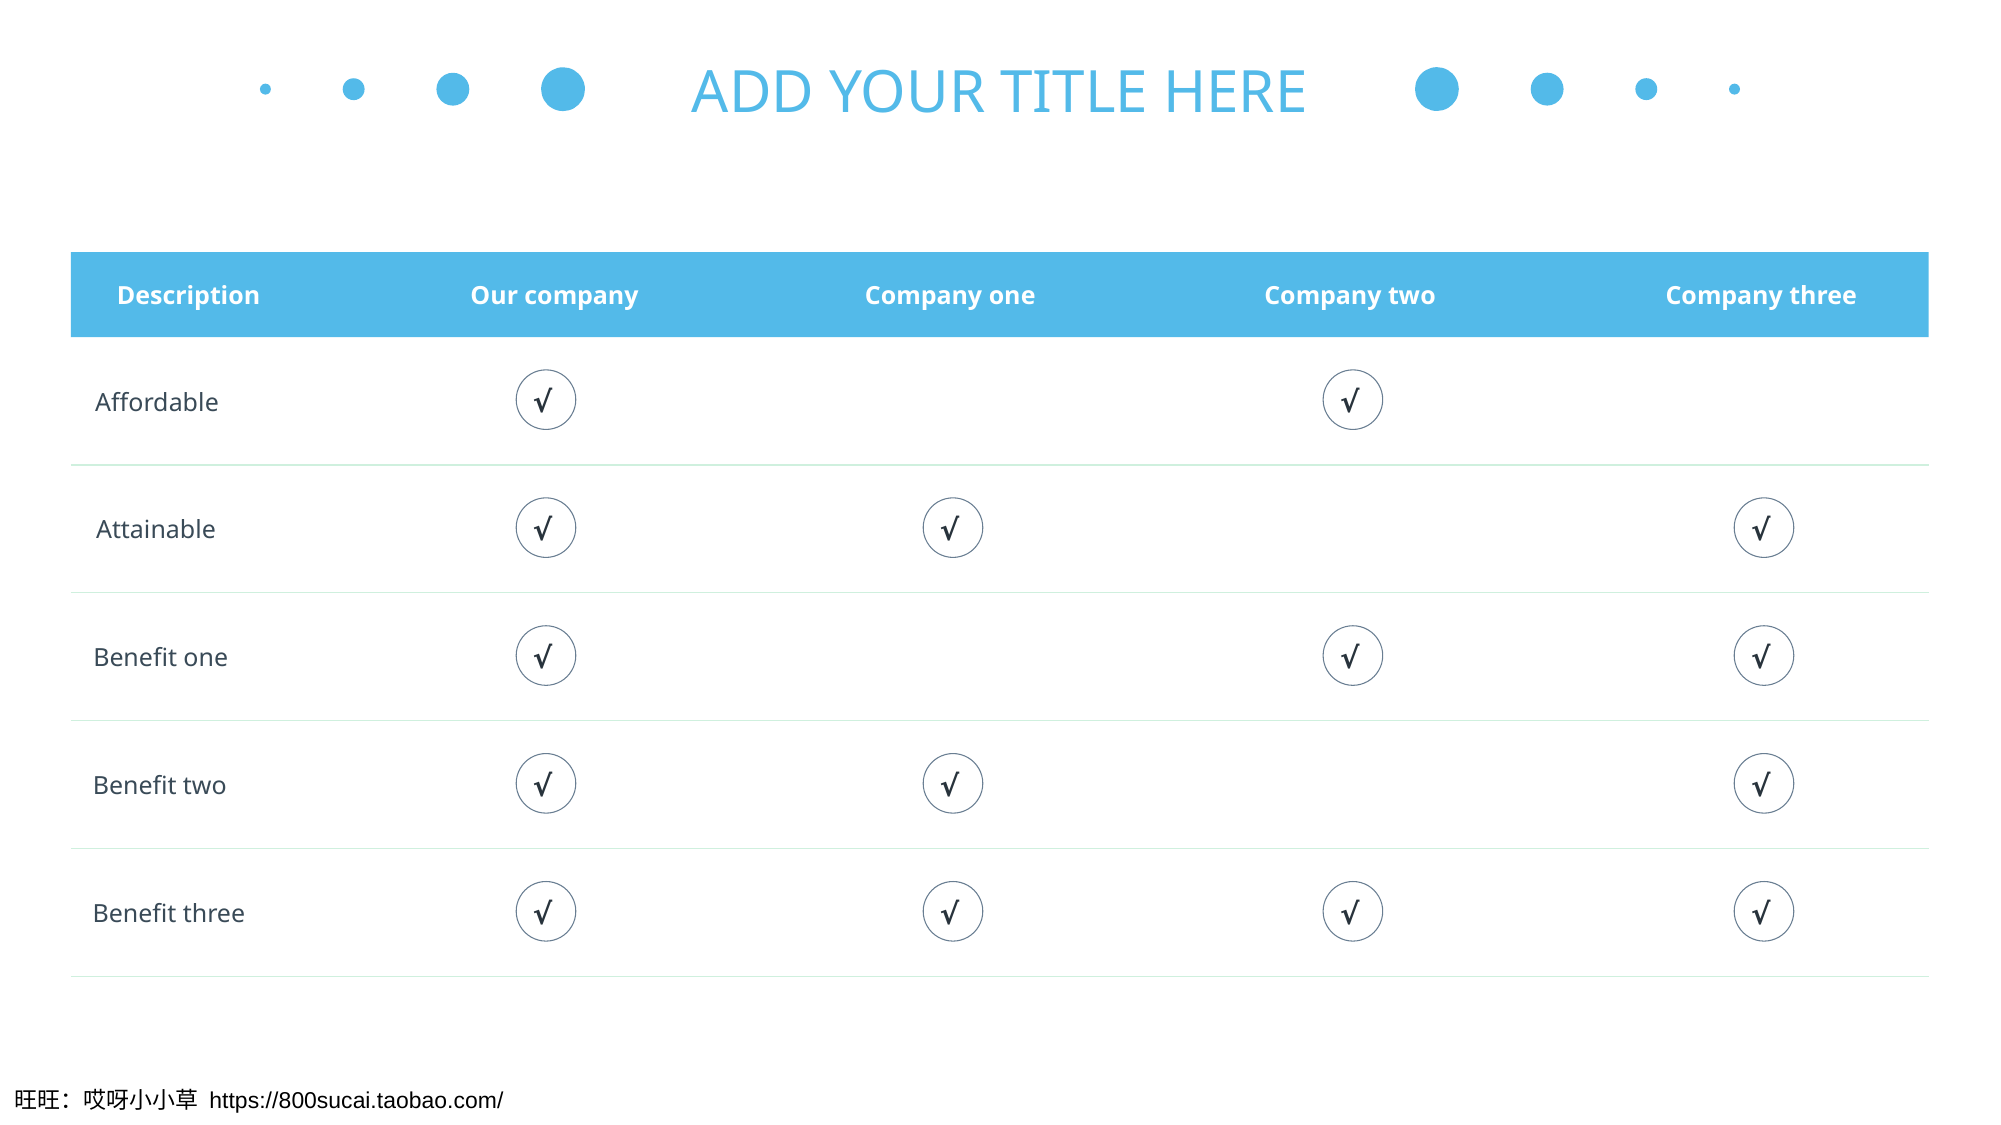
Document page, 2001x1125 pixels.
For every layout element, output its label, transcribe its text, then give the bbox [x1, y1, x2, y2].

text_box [512, 625, 576, 686]
text_box [1413, 66, 1460, 113]
text_box Benefit three [77, 890, 261, 935]
text_box [540, 66, 586, 113]
text_box [341, 77, 366, 102]
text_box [919, 497, 983, 558]
text_box [1727, 82, 1742, 96]
text_box ADD YOUR TITLE HERE [677, 46, 1323, 132]
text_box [1319, 625, 1383, 686]
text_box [1319, 881, 1383, 942]
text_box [1730, 497, 1794, 558]
text_box Attainable [81, 506, 231, 552]
text_box Our company [455, 272, 654, 317]
text_box [1634, 77, 1659, 102]
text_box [512, 881, 576, 942]
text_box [919, 753, 983, 814]
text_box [512, 369, 576, 430]
text_box Description [101, 272, 276, 317]
text_box 旺旺：哎呀小小草 https://800sucai.taobao.com/ [0, 1077, 800, 1120]
text_box [435, 71, 471, 107]
text_box Company one [850, 272, 1051, 317]
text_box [1730, 881, 1794, 942]
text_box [1319, 369, 1383, 430]
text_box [1730, 625, 1794, 686]
text_box [258, 82, 272, 96]
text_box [512, 497, 576, 558]
text_box [1529, 71, 1565, 107]
text_box Company three [1650, 272, 1873, 317]
text_box Benefit two [77, 762, 242, 807]
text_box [512, 753, 576, 814]
text_box Company two [1249, 272, 1451, 317]
text_box Affordable [80, 378, 234, 424]
text_box Benefit one [78, 634, 244, 680]
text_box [1730, 753, 1794, 814]
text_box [919, 881, 983, 942]
text_box [70, 251, 1930, 338]
